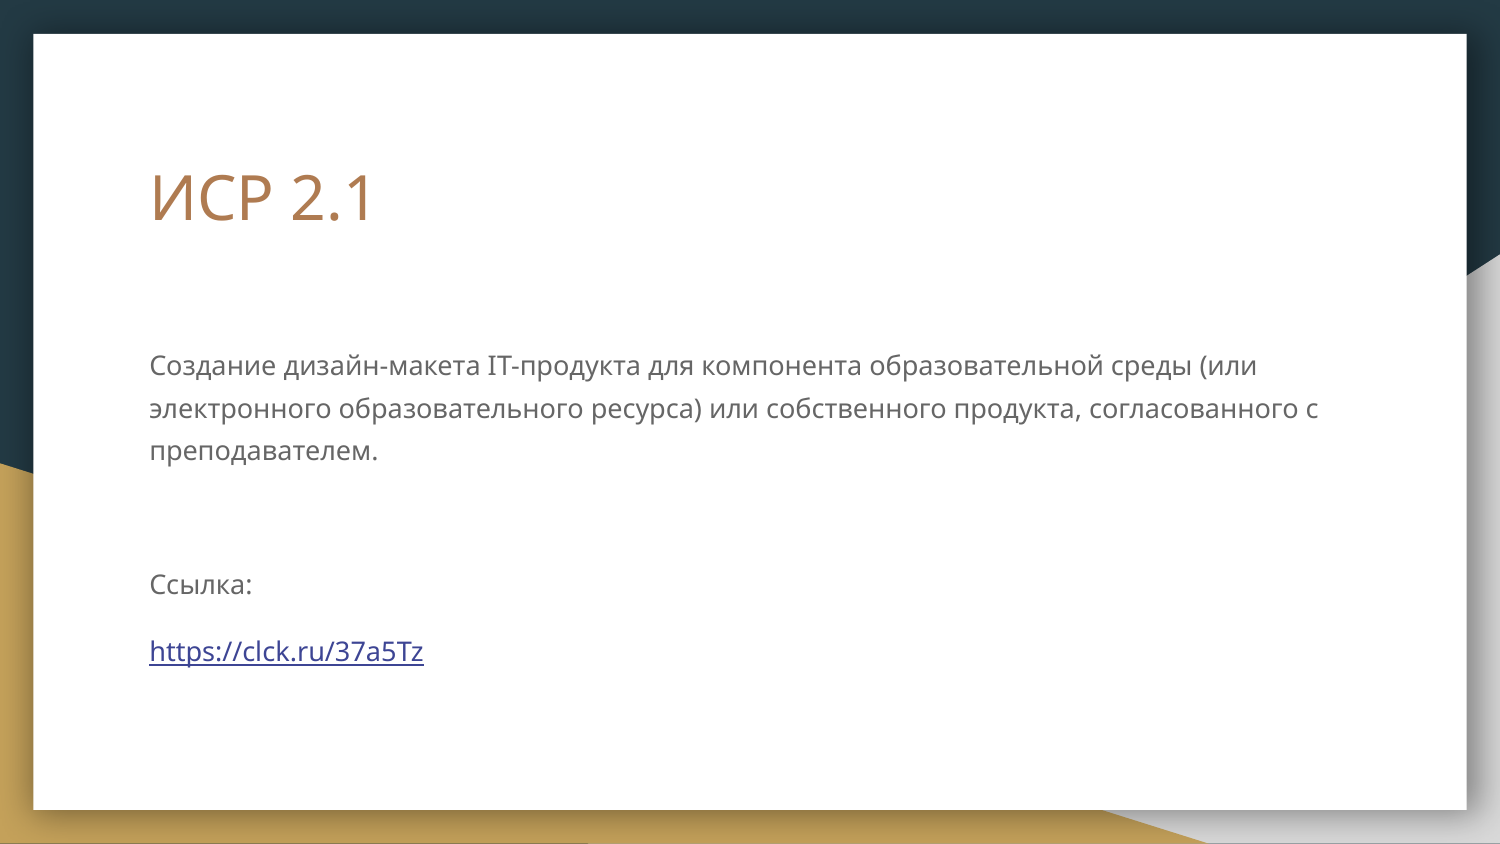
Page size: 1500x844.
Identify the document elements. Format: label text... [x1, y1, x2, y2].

list Создание дизайн-макета IT-продукта для компонента образовательной среды (или электронного образовательного ресурса) или собственного продукта, согласованного с преподавателем. Ссылка: https://clck.ru/37a5Tz [134, 326, 1366, 729]
title ИСР 2.1 [134, 138, 1366, 296]
